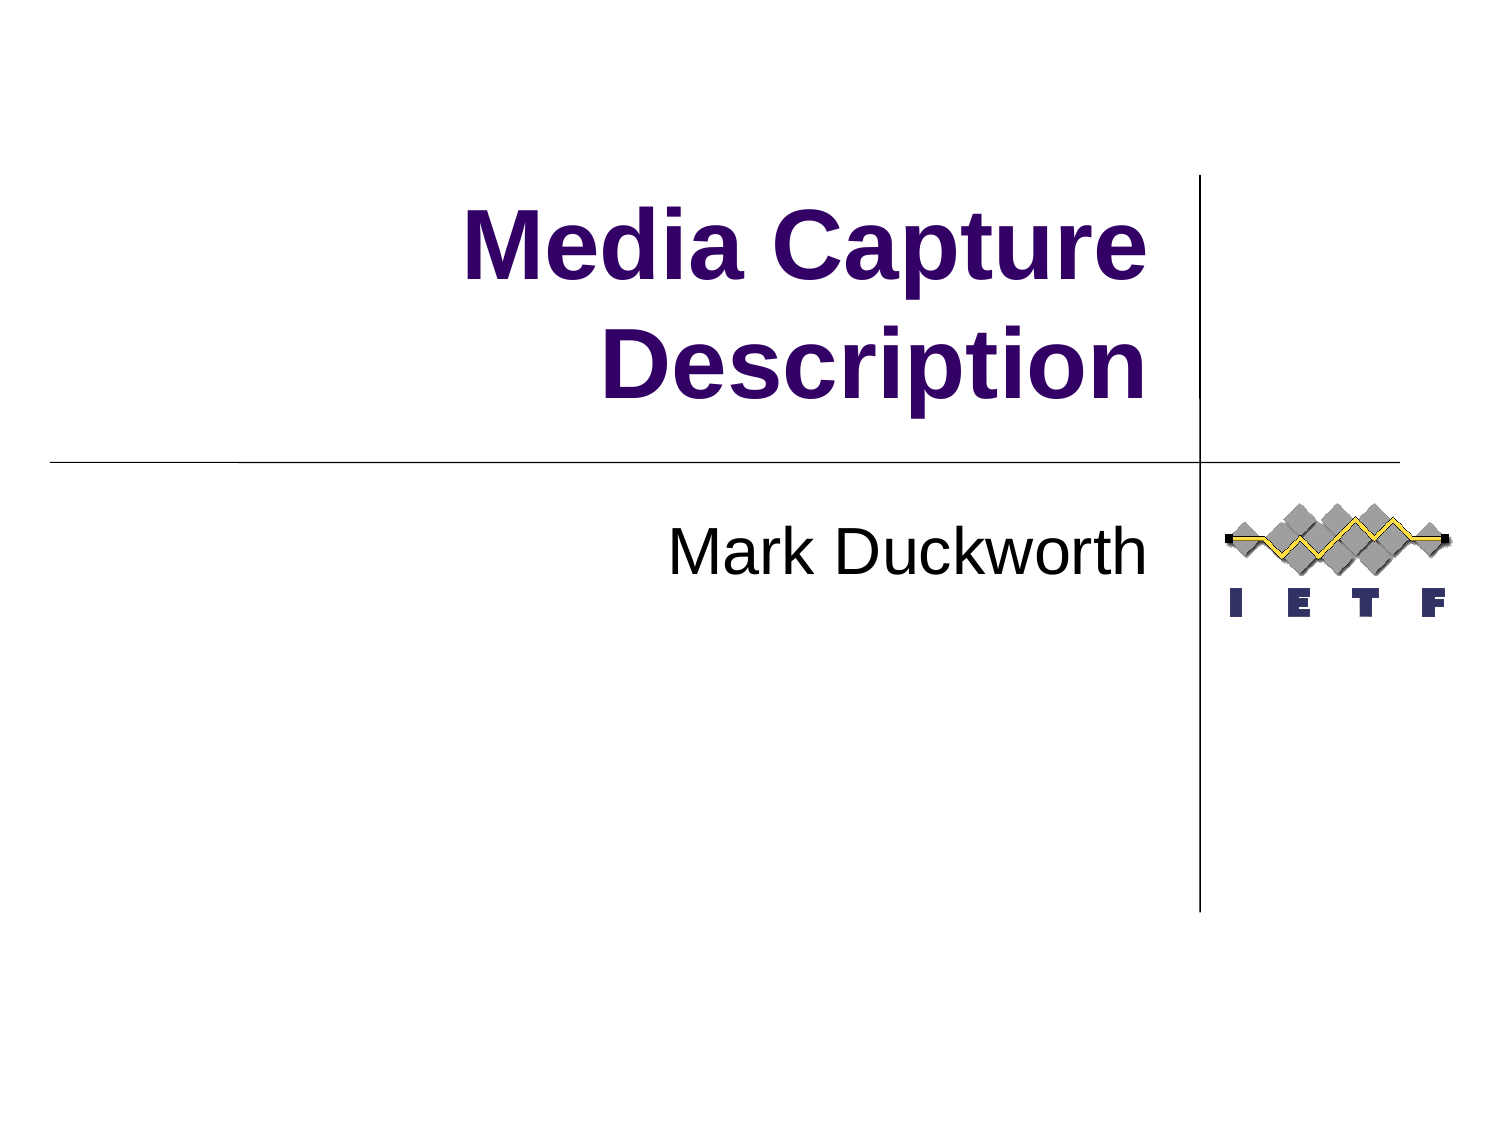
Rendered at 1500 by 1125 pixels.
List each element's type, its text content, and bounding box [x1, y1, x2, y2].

subtitle Mark Duckworth [139, 499, 1165, 888]
title Media Capture Description [51, 76, 1165, 427]
picture [1212, 487, 1463, 631]
